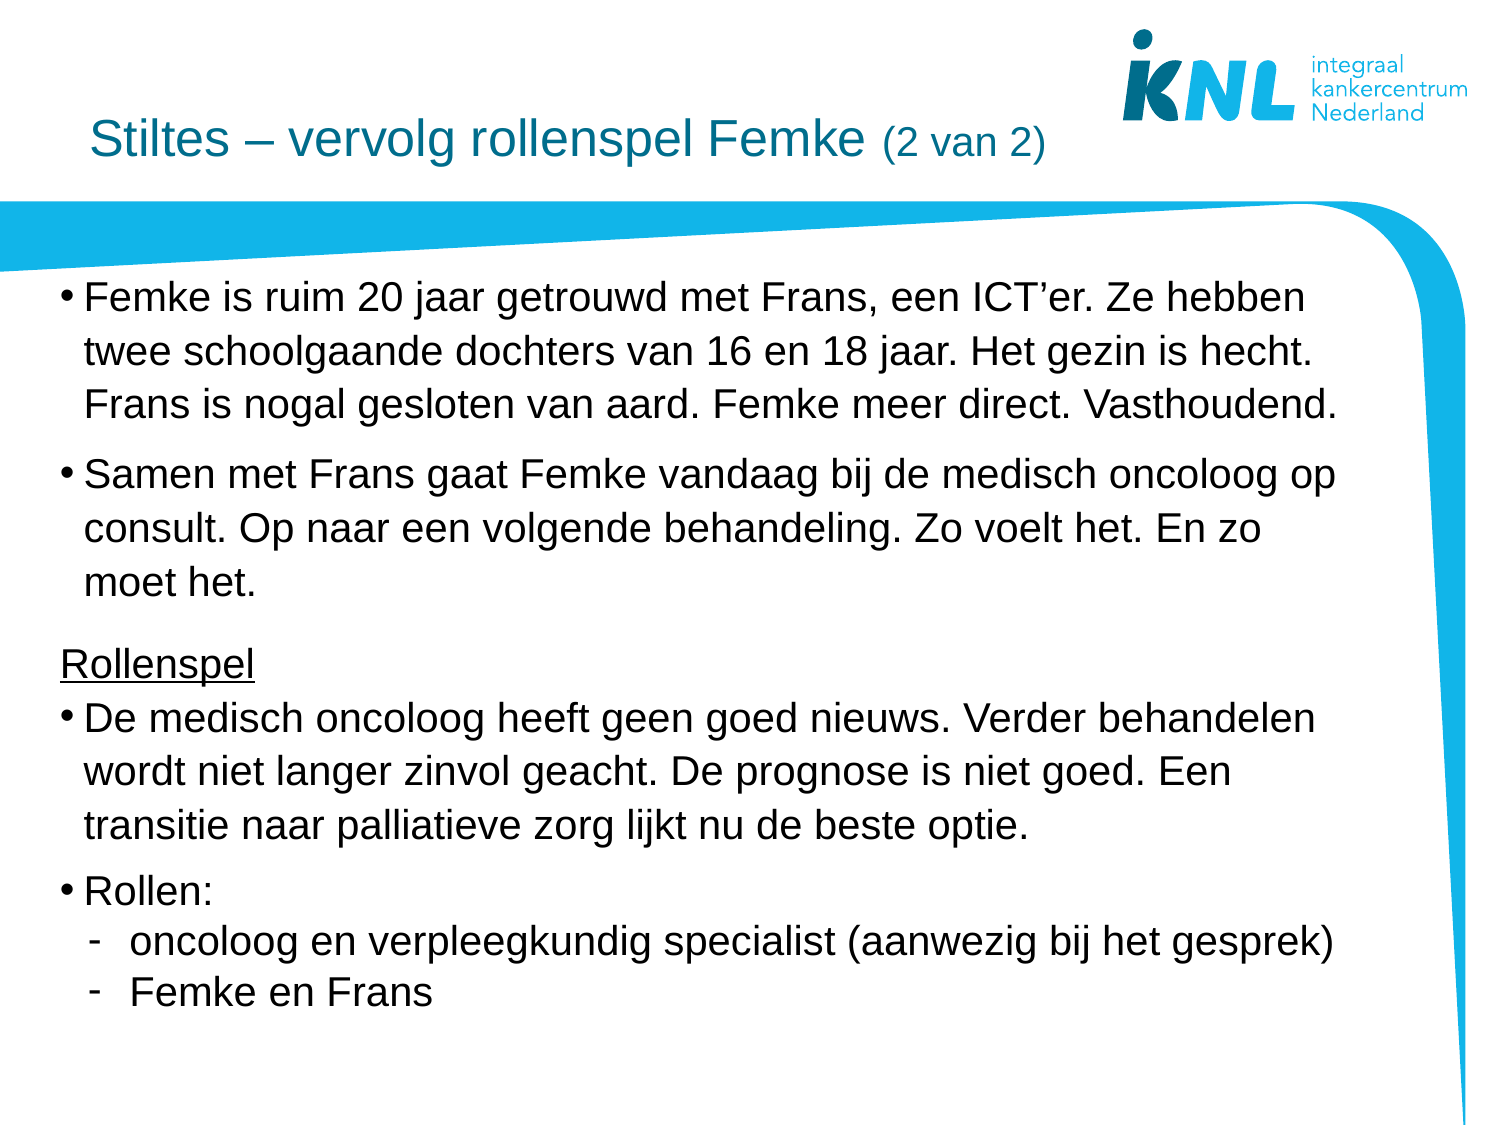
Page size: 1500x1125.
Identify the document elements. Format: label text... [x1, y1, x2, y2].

title Stiltes – vervolg rollenspel Femke (2 van 2) [77, 42, 1105, 168]
list Femke is ruim 20 jaar getrouwd met Frans, een ICT’er. Ze hebben twee schoolgaande dochters van 16 en 18 jaar. Het gezin is hecht. Frans is nogal gesloten van aard. Femke meer direct. Vasthoudend. Samen met Frans gaat Femke vandaag bij de medisch oncoloog op consult. Op naar een volgende behandeling. Zo voelt het. En zo moet het. Rollenspel De medisch oncoloog heeft geen goed nieuws. Verder behandelen wordt niet langer zinvol geacht. De prognose is niet goed. Een transitie naar palliatieve zorg lijkt nu de beste optie. Rollen: oncoloog en verpleegkundig specialist (aanwezig bij het gesprek) Femke en Frans [47, 266, 1360, 1023]
